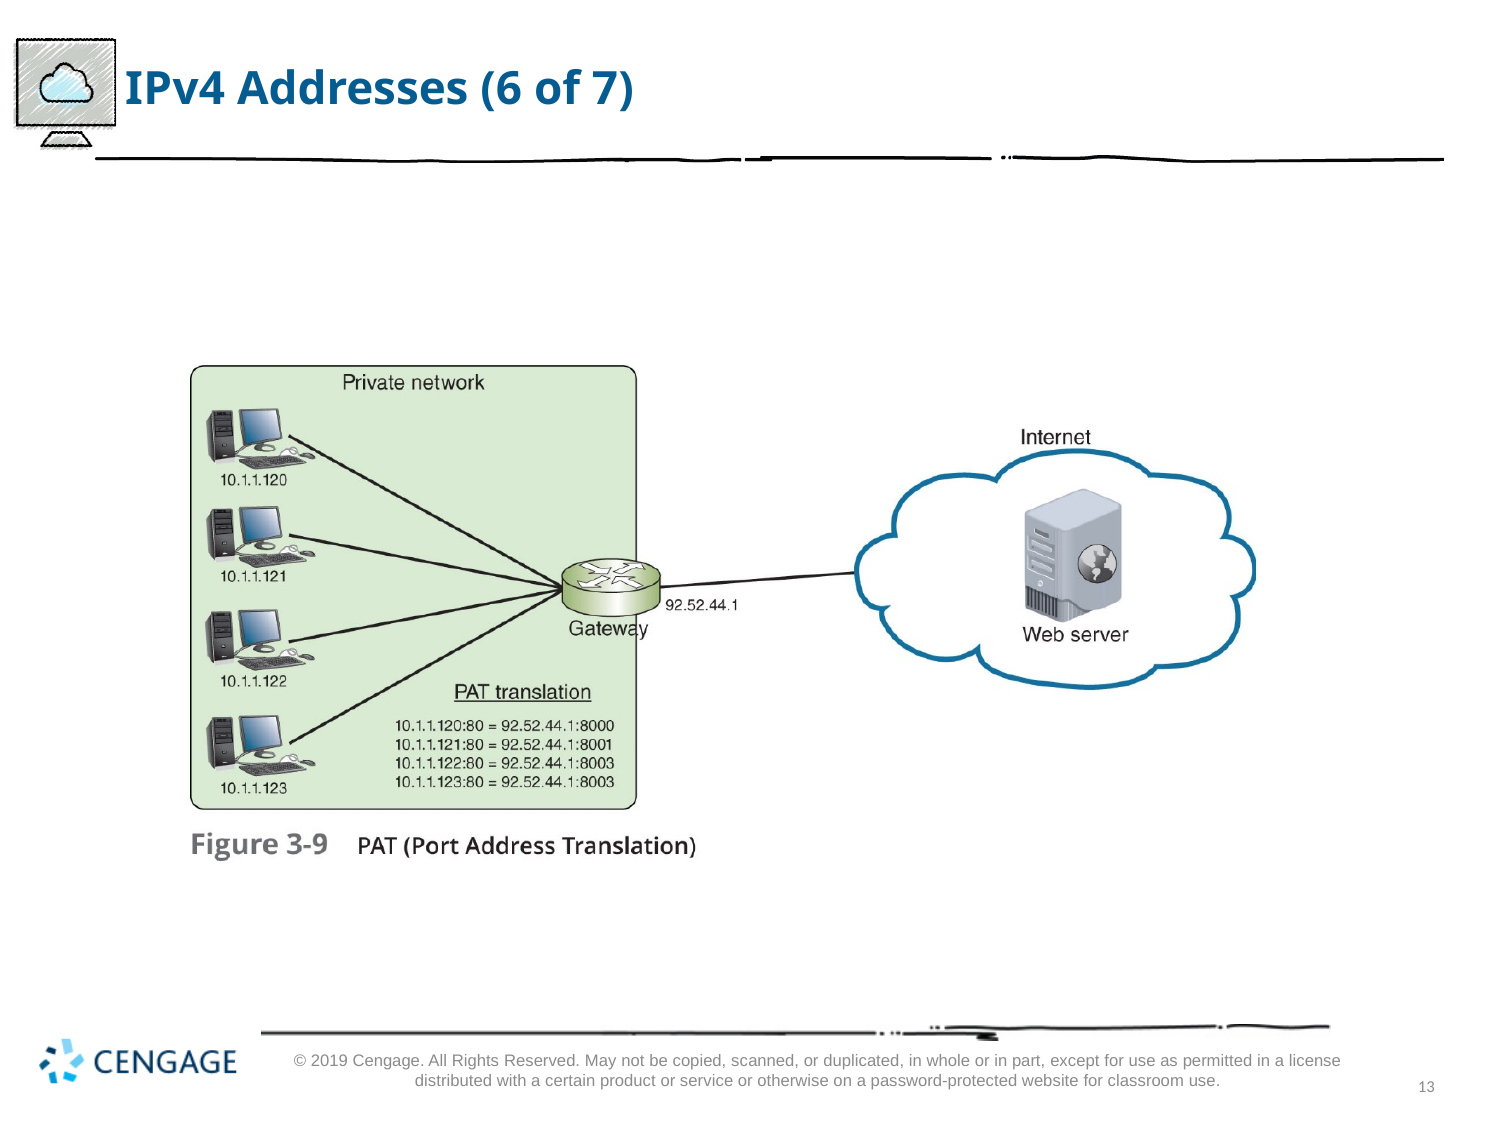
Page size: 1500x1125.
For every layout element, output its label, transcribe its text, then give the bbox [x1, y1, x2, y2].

picture [261, 1024, 1331, 1041]
picture [19, 1025, 249, 1096]
picture [187, 362, 1258, 863]
title I P v 4 Addresses (6 of 7) [125, 66, 1442, 116]
picture [13, 36, 117, 151]
picture [95, 155, 1444, 163]
footer © 2019 Cengage. All Rights Reserved. May not be copied, scanned, or duplicated, in whole or in part, except for use as permitted in a license distributed with a certain product or service or otherwise on a password-protected website for classroom use. [262, 1050, 1375, 1091]
